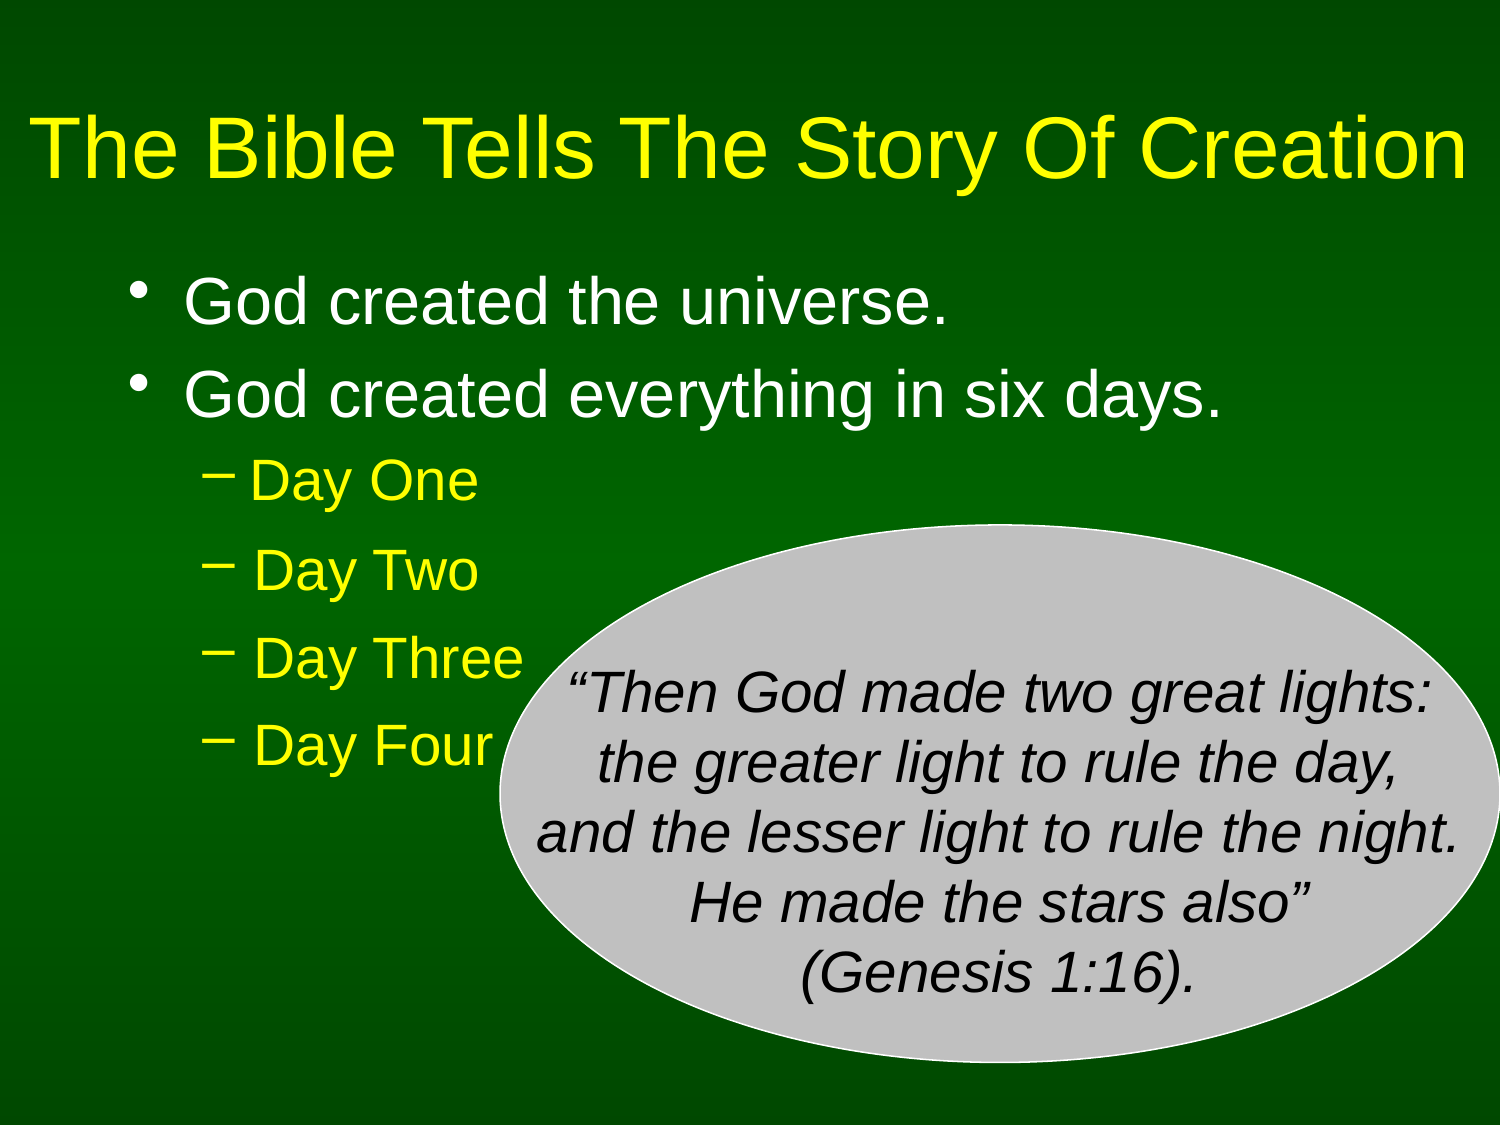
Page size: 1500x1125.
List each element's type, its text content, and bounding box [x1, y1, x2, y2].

title The Bible Tells The Story Of Creation [0, 50, 1500, 238]
list God created the universe. God created everything in six days. Day One [112, 249, 1388, 525]
text_box Day Three [187, 612, 563, 698]
text_box Day Two [187, 525, 513, 610]
text_box Day Four [187, 699, 563, 785]
text_box “Then God made two great lights: the greater light to rule the day, and the lesser light to rule the night. He made the stars also” (Genesis 1:16). [500, 524, 1500, 1063]
